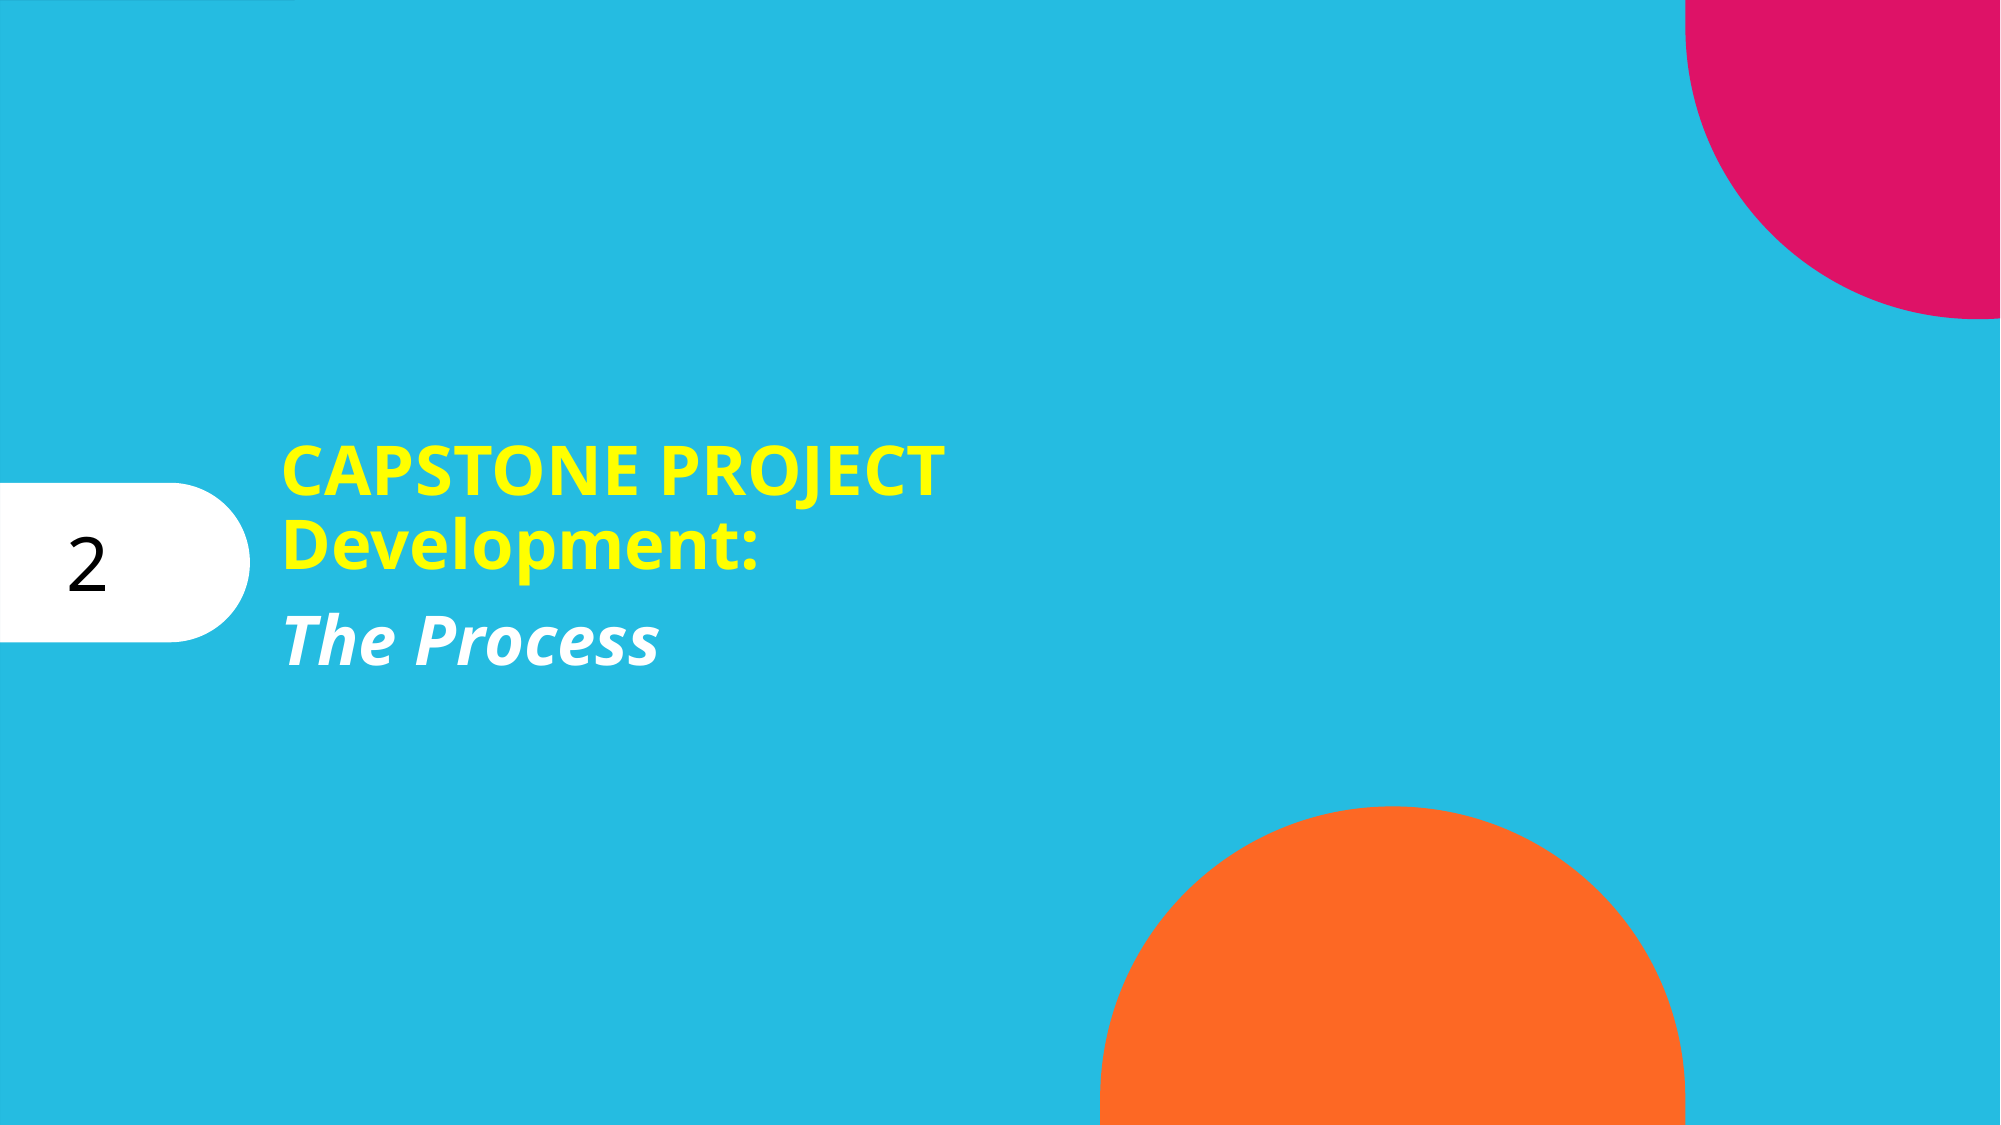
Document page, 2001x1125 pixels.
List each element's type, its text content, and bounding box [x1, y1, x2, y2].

list CAPSTONE PROJECT Development: The Process [265, 321, 1099, 796]
text_box 2 [51, 509, 200, 615]
picture [1099, 0, 2000, 1125]
